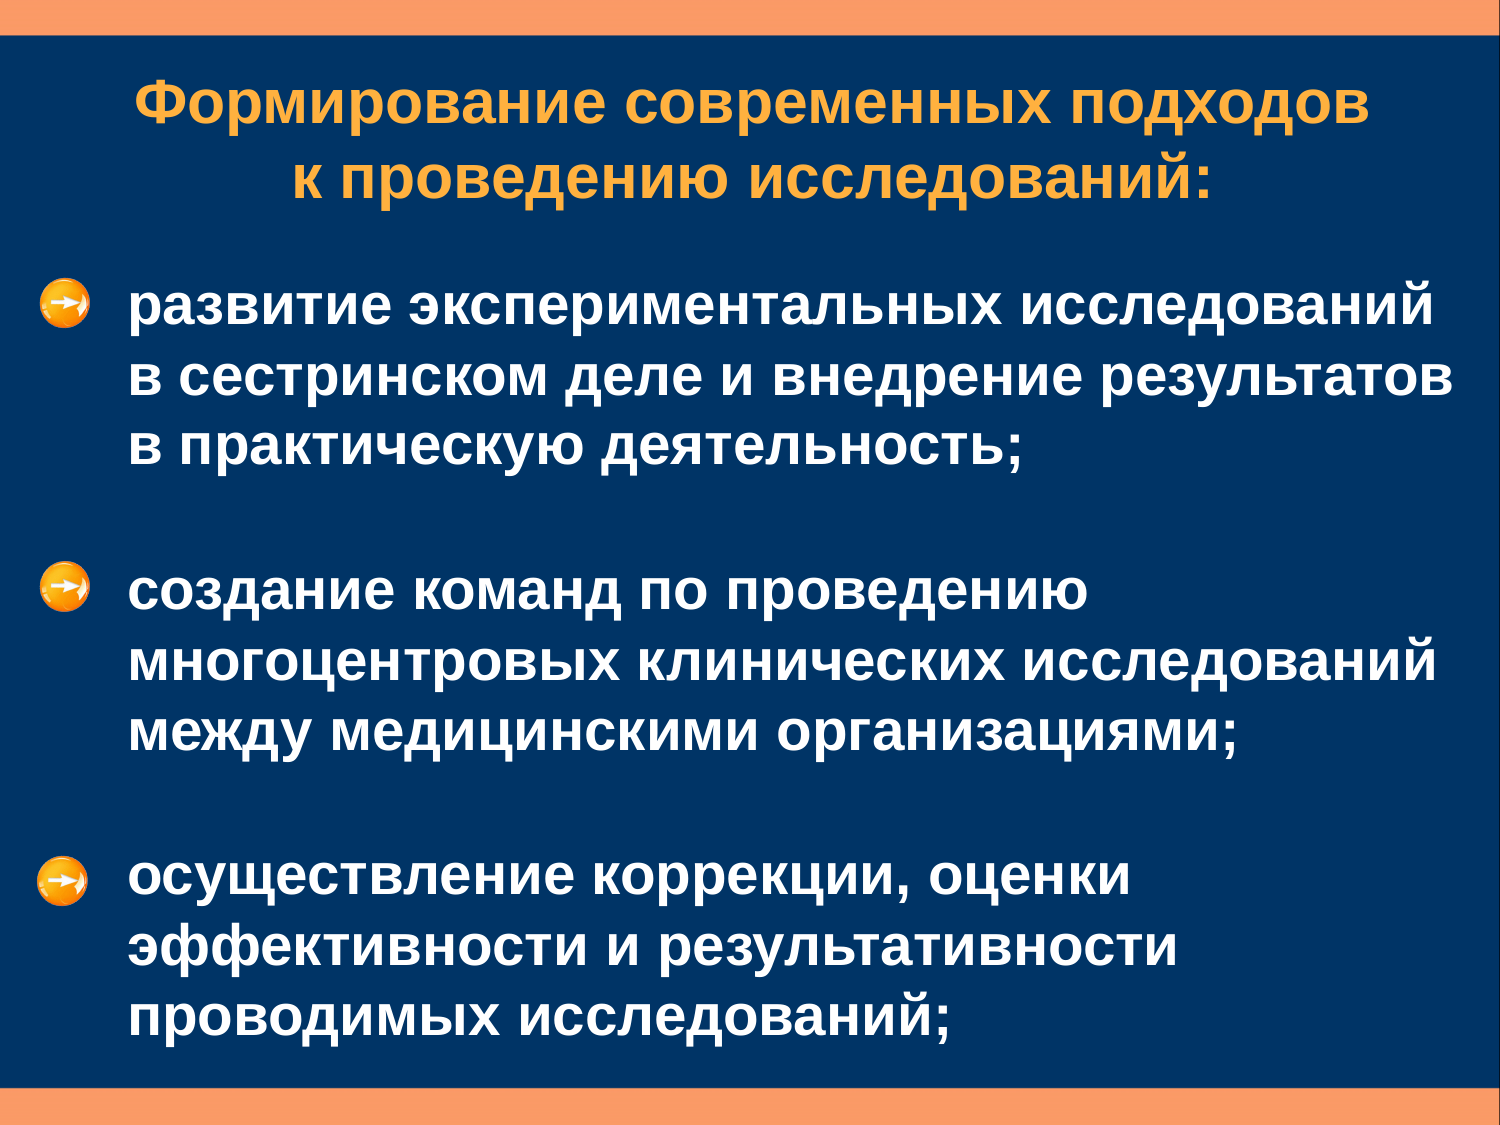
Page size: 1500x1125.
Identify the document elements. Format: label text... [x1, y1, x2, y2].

picture [0, 0, 1500, 1125]
text_box Формирование современных подходов к проведению исследований: [41, 53, 1483, 218]
text_box развитие экспериментальных исследований в сестринском деле и внедрение результатов в практическую деятельность; создание команд по проведению многоцентровых клинических исследований между медицинскими организациями; осуществление коррекции, оценки эффективности и результативности проводимых исследований; [112, 259, 1489, 1054]
